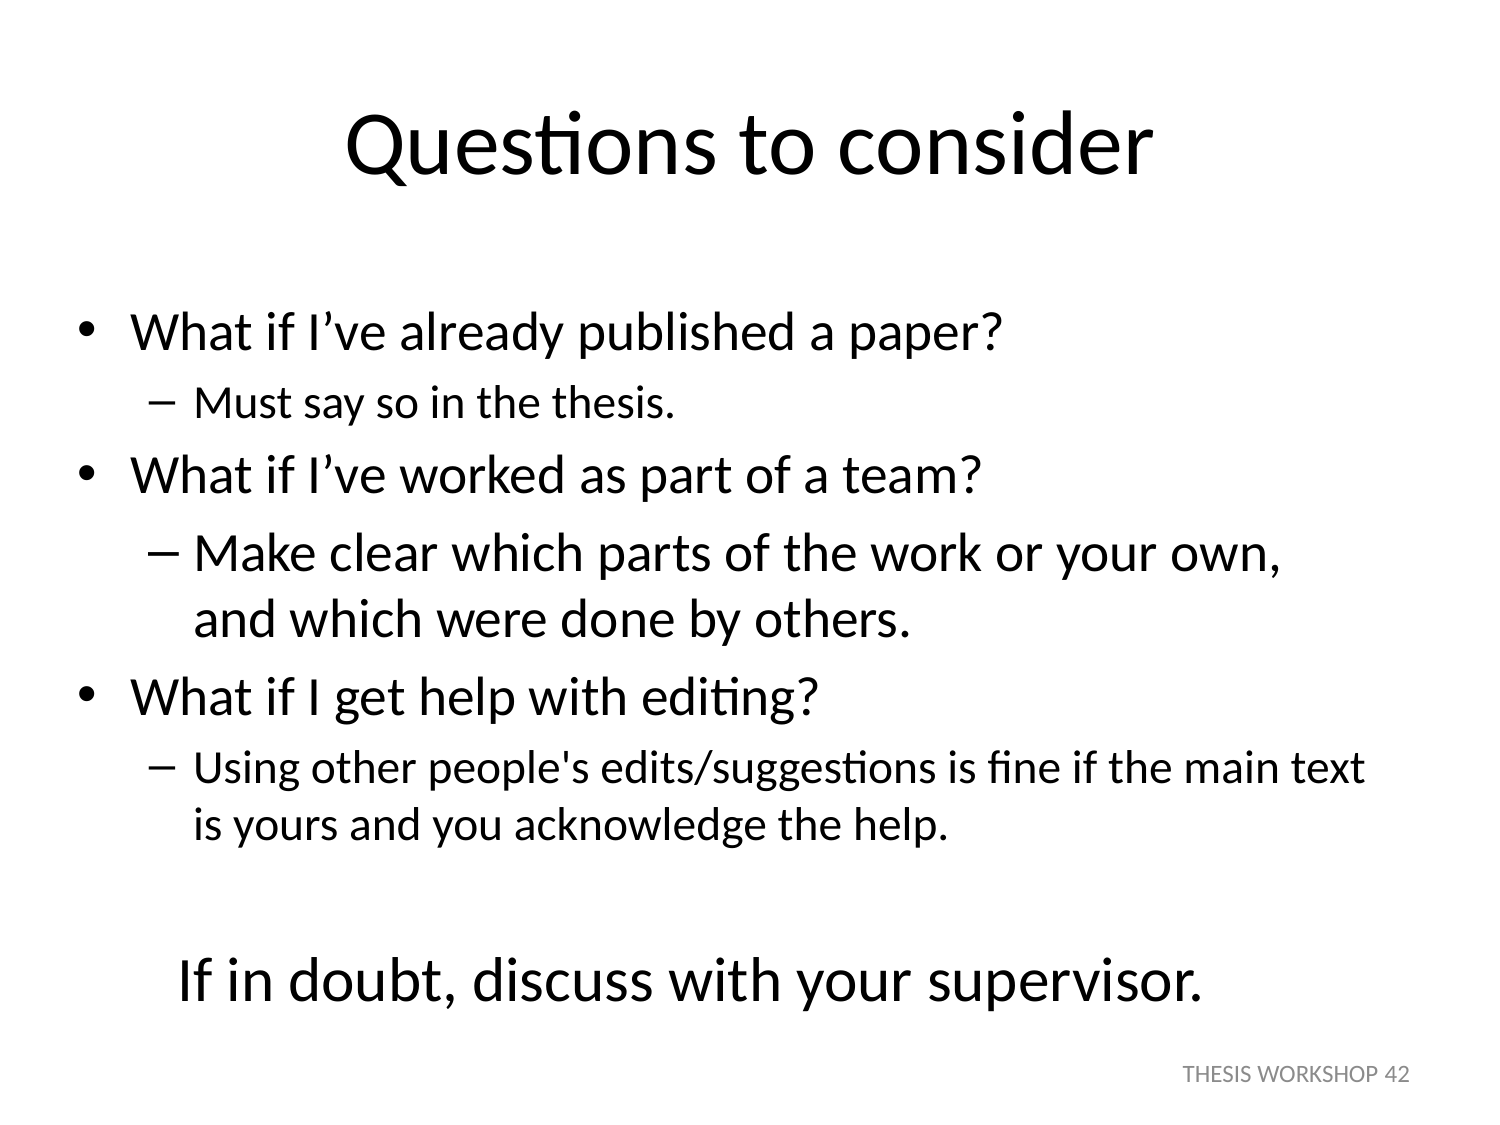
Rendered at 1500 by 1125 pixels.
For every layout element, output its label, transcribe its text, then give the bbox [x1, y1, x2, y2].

slide_number THESIS WORKSHOP 42 [1074, 1042, 1425, 1103]
title Questions to consider [112, 37, 1388, 238]
list What if I’ve already published a paper? Must say so in the thesis. What if I’ve worked as part of a team? Make clear which parts of the work or your own, and which were done by others. What if I get help with editing? Using other people's edits/suggestions is fine if the main text is yours and you acknowledge the help. If in doubt, discuss with your supervisor. [62, 287, 1388, 1025]
